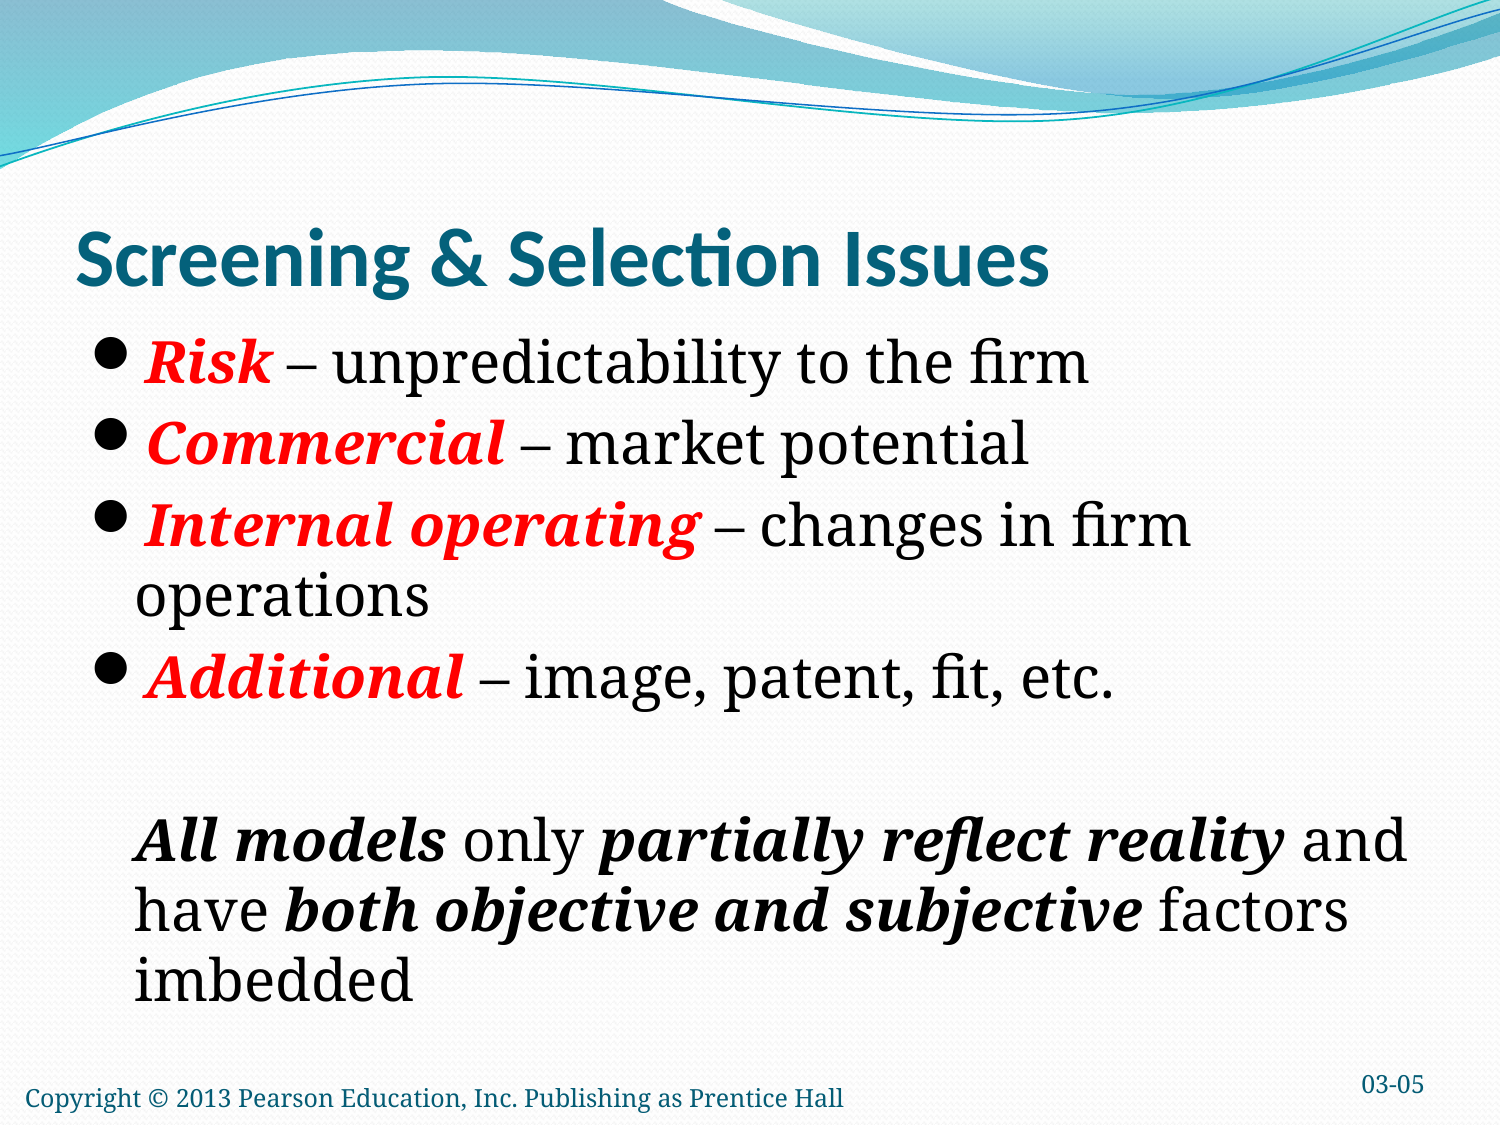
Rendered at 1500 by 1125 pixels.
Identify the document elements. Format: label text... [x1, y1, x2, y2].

list Risk – unpredictability to the firm Commercial – market potential Internal operating – changes in firm operations Additional – image, patent, fit, etc. All models only partially reflect reality and have both objective and subjective factors imbedded [74, 317, 1426, 1038]
slide_number 03-05 [1299, 1042, 1425, 1103]
title Screening & Selection Issues [74, 115, 1426, 304]
